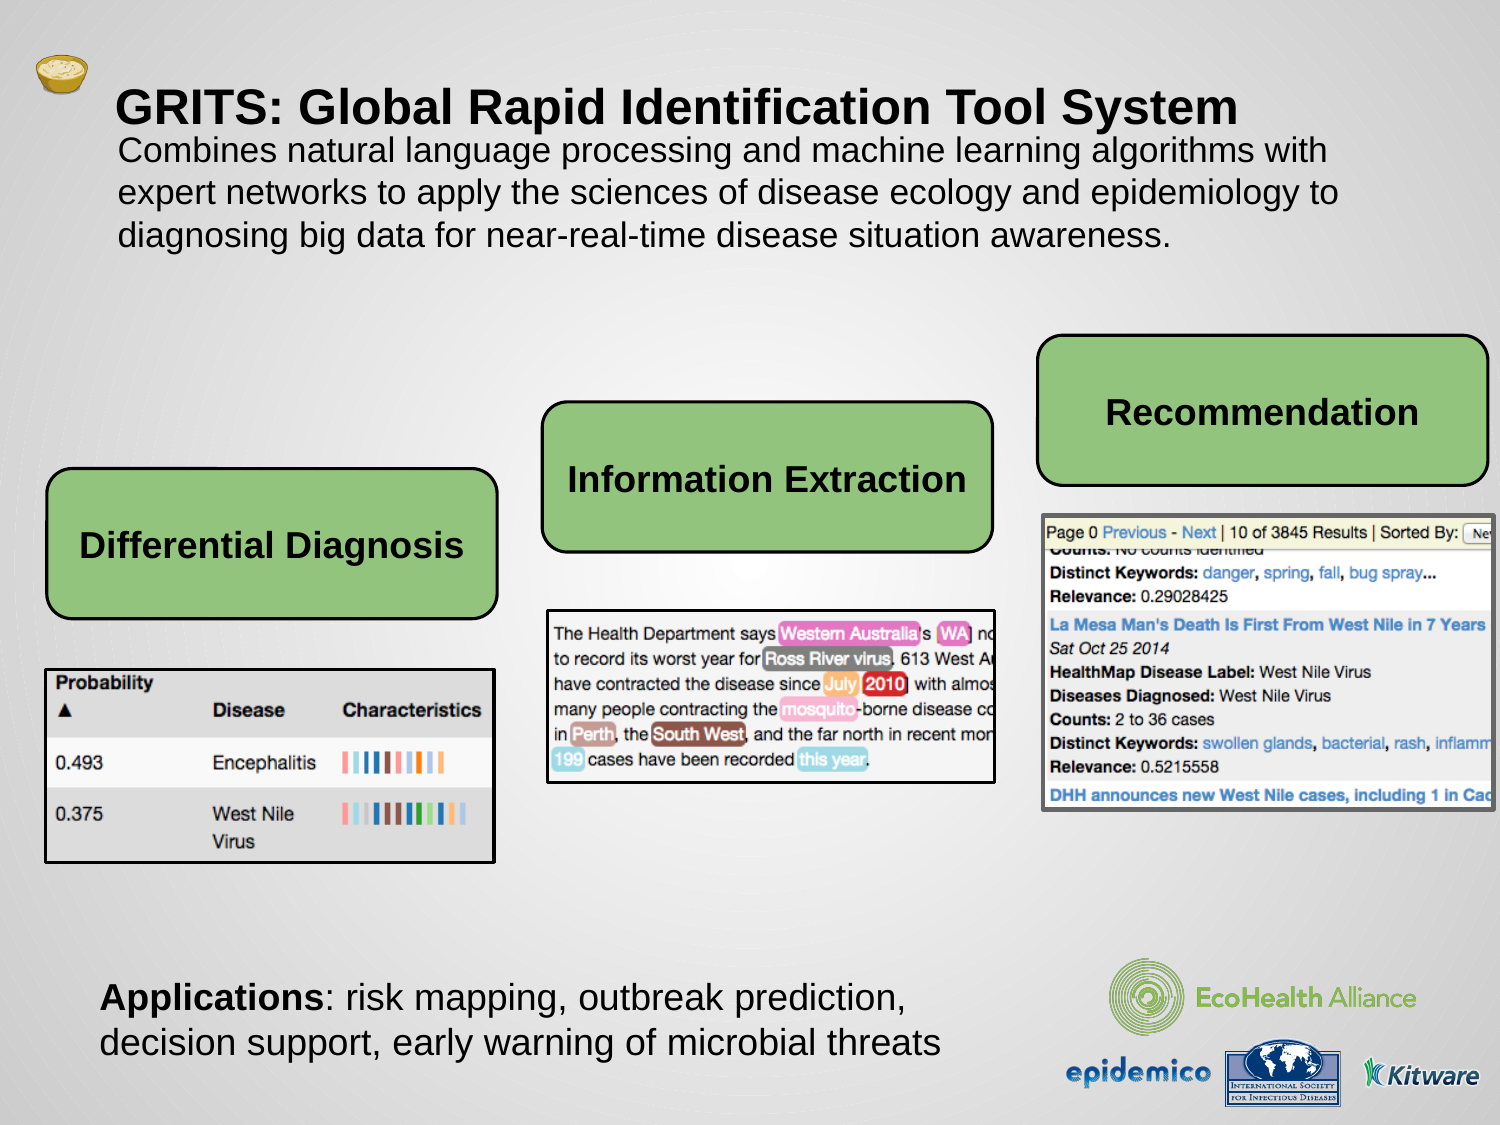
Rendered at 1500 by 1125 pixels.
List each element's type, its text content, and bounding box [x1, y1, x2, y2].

text_box Differential Diagnosis [46, 468, 498, 619]
text_box Information Extraction [542, 401, 993, 553]
picture [1045, 517, 1492, 808]
picture [1109, 958, 1500, 1108]
picture [46, 670, 493, 861]
text_box Applications: risk mapping, outbreak prediction, decision support, early warning of microbial threats [84, 958, 1028, 1109]
picture [34, 44, 89, 99]
picture [1062, 1053, 1215, 1090]
text_box Recommendation [1037, 335, 1488, 486]
list Combines natural language processing and machine learning algorithms with expert networks to apply the sciences of disease ecology and epidemiology to diagnosing big data for near-real-time disease situation awareness. [102, 112, 1398, 263]
picture [549, 611, 993, 782]
title GRITS: Global Rapid Identification Tool System [99, 0, 1450, 150]
